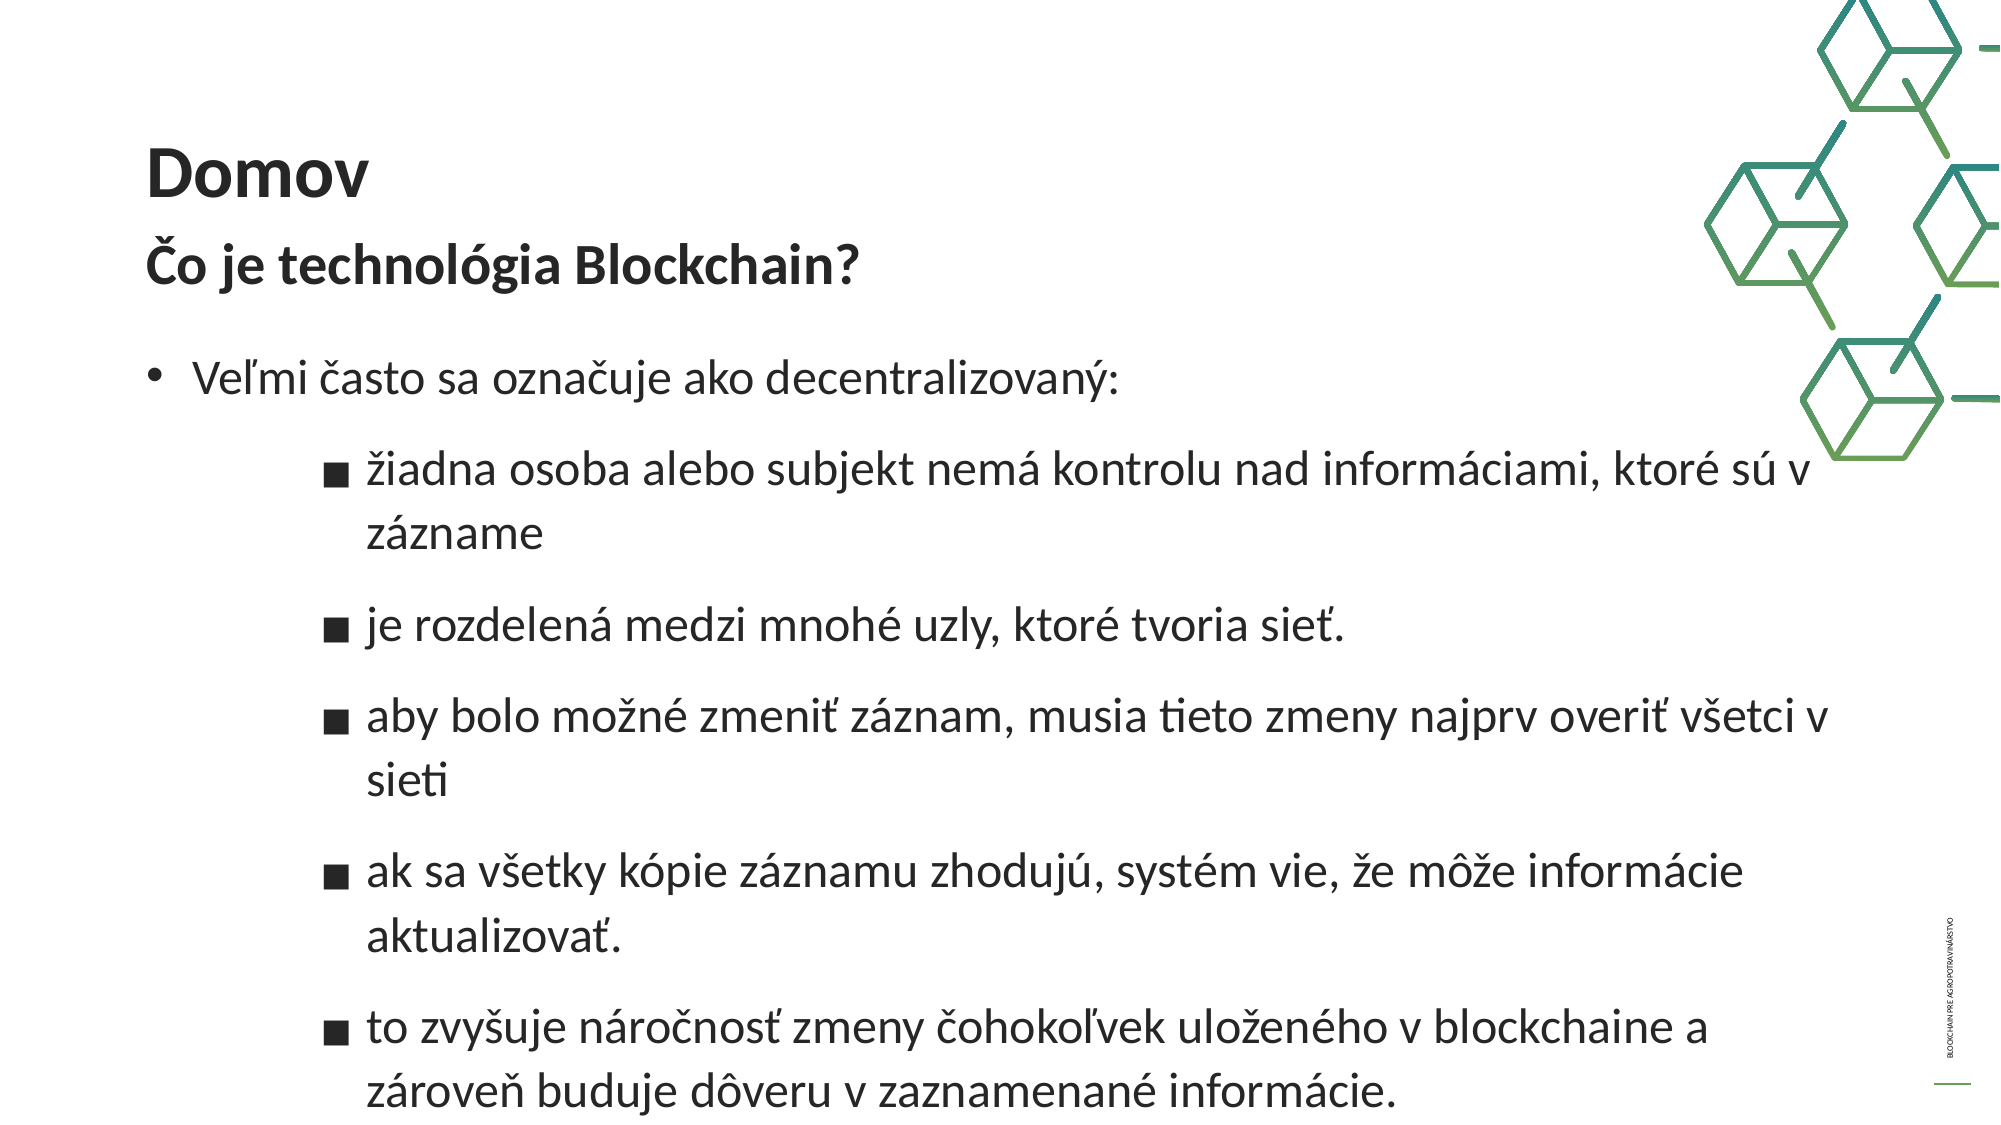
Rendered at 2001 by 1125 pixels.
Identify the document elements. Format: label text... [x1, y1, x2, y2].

list Domov Čo je technológia Blockchain? [130, 124, 1698, 337]
list Veľmi často sa označuje ako decentralizovaný: žiadna osoba alebo subjekt nemá kontrolu nad informáciami, ktoré sú v zázname je rozdelená medzi mnohé uzly, ktoré tvoria sieť. aby bolo možné zmeniť záznam, musia tieto zmeny najprv overiť všetci v sieti ak sa všetky kópie záznamu zhodujú, systém vie, že môže informácie aktualizovať. to zvyšuje náročnosť zmeny čohokoľvek uloženého v blockchaine a zároveň buduje dôveru v zaznamenané informácie. [130, 337, 1869, 1020]
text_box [1703, 0, 2000, 462]
